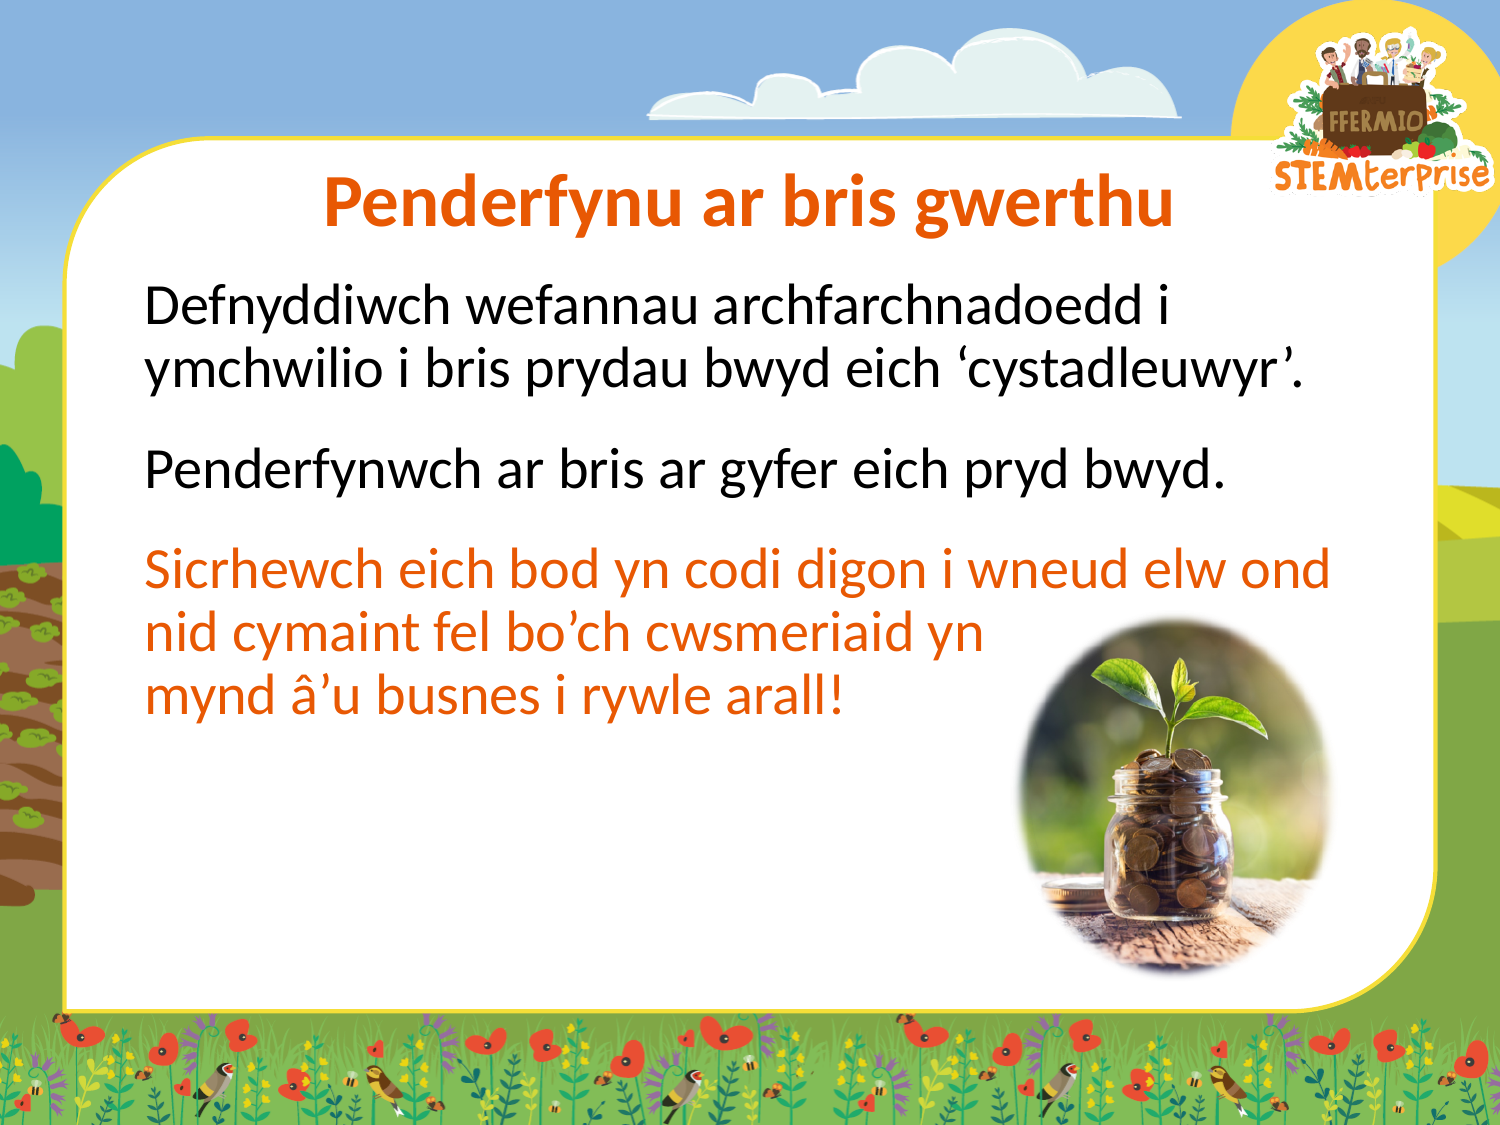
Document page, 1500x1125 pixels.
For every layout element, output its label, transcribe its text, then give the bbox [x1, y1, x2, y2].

title Penderfynu ar bris gwerthu [218, 137, 1282, 256]
list Defnyddiwch wefannau archfarchnadoedd i ymchwilio i bris prydau bwyd eich ‘cystadleuwyr’. Penderfynwch ar bris ar gyfer eich pryd bwyd. Sicrhewch eich bod yn codi digon i wneud elw ond nid cymaint fel bo’ch cwsmeriaid yn mynd â’u busnes i rywle arall! [129, 267, 1371, 988]
picture [0, 0, 1500, 1125]
